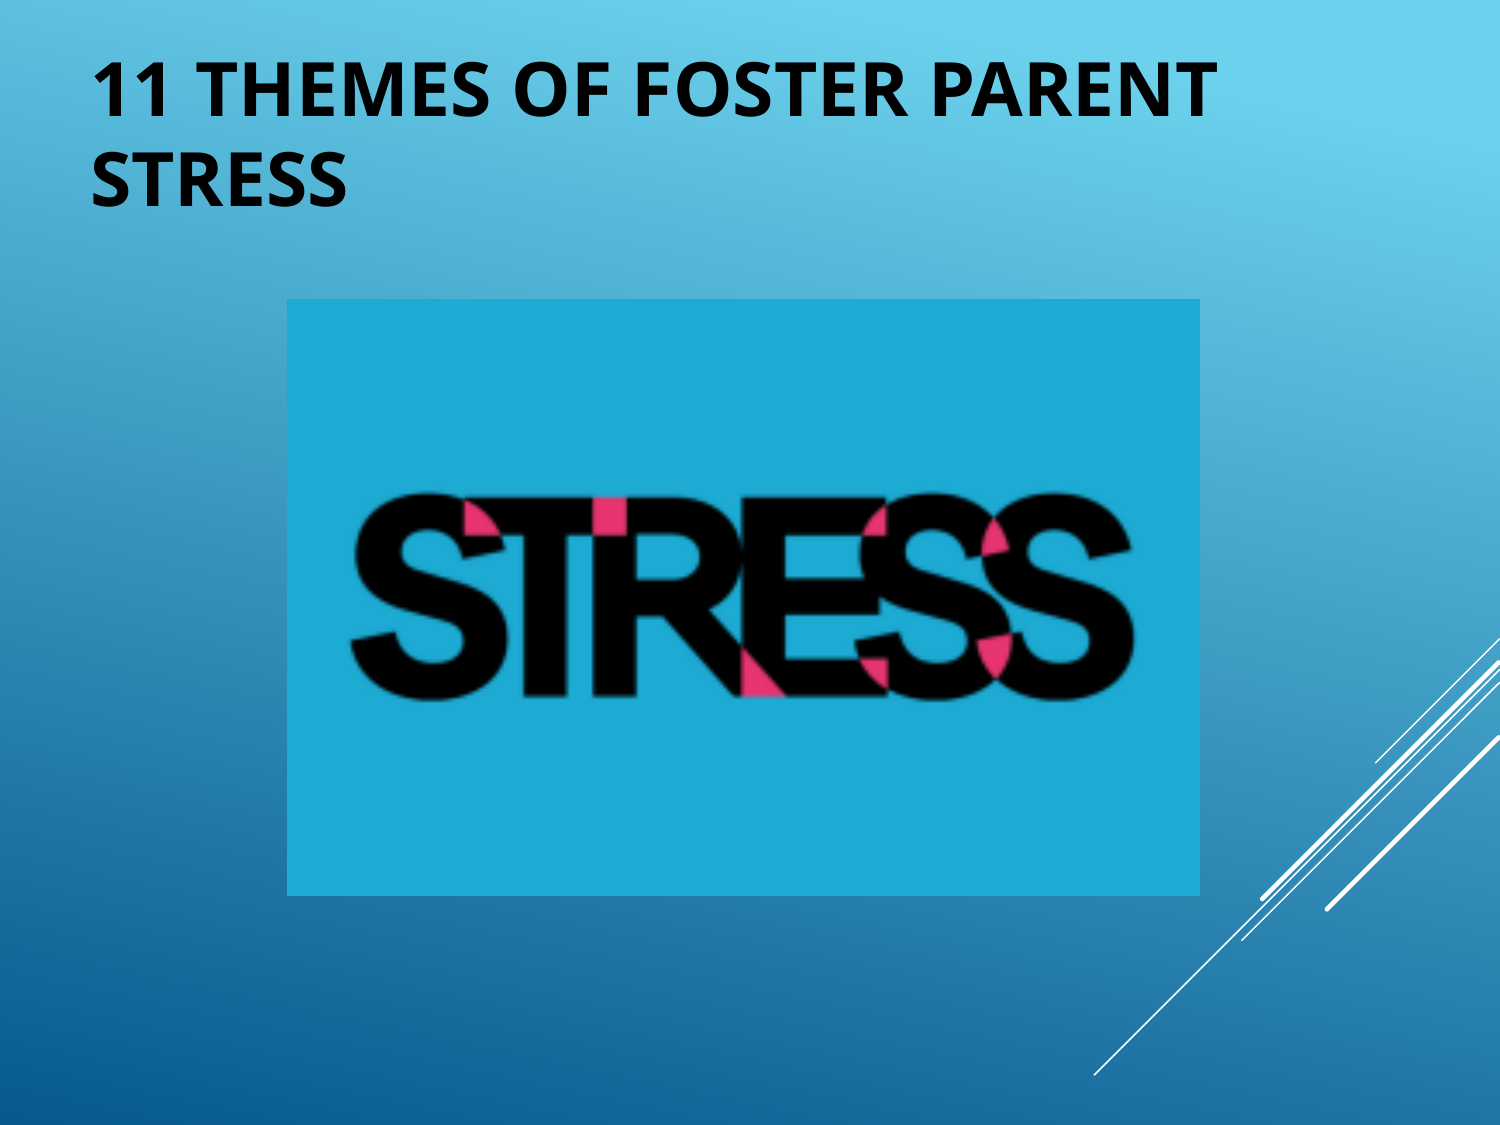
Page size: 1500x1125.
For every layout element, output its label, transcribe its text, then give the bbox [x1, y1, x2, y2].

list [287, 299, 1201, 896]
title 11 Themes of Foster Parent Stress [75, 24, 1425, 238]
